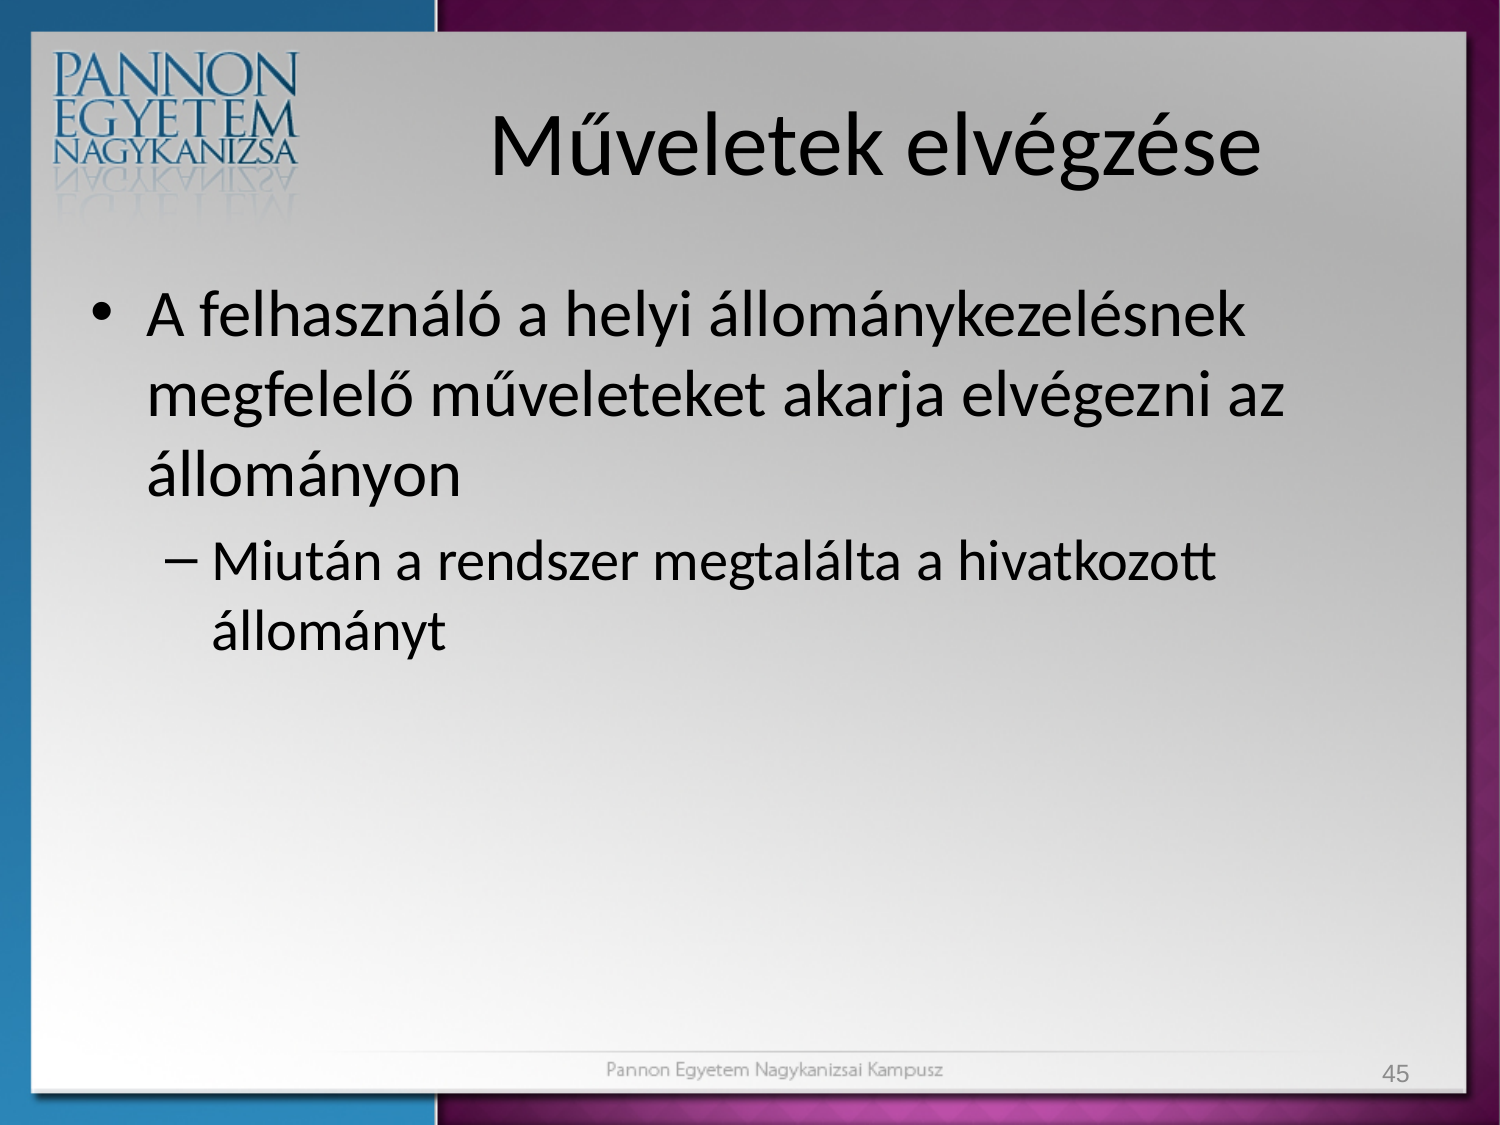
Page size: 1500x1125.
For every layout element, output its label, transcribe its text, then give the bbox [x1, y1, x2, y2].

list A felhasználó a helyi állománykezelésnek megfelelő műveleteket akarja elvégezni az állományon Miután a rendszer megtalálta a hivatkozott állományt [75, 262, 1425, 1038]
picture [0, 0, 1500, 1125]
title Műveletek elvégzése [328, 45, 1425, 233]
slide_number 45 [1074, 1042, 1425, 1103]
